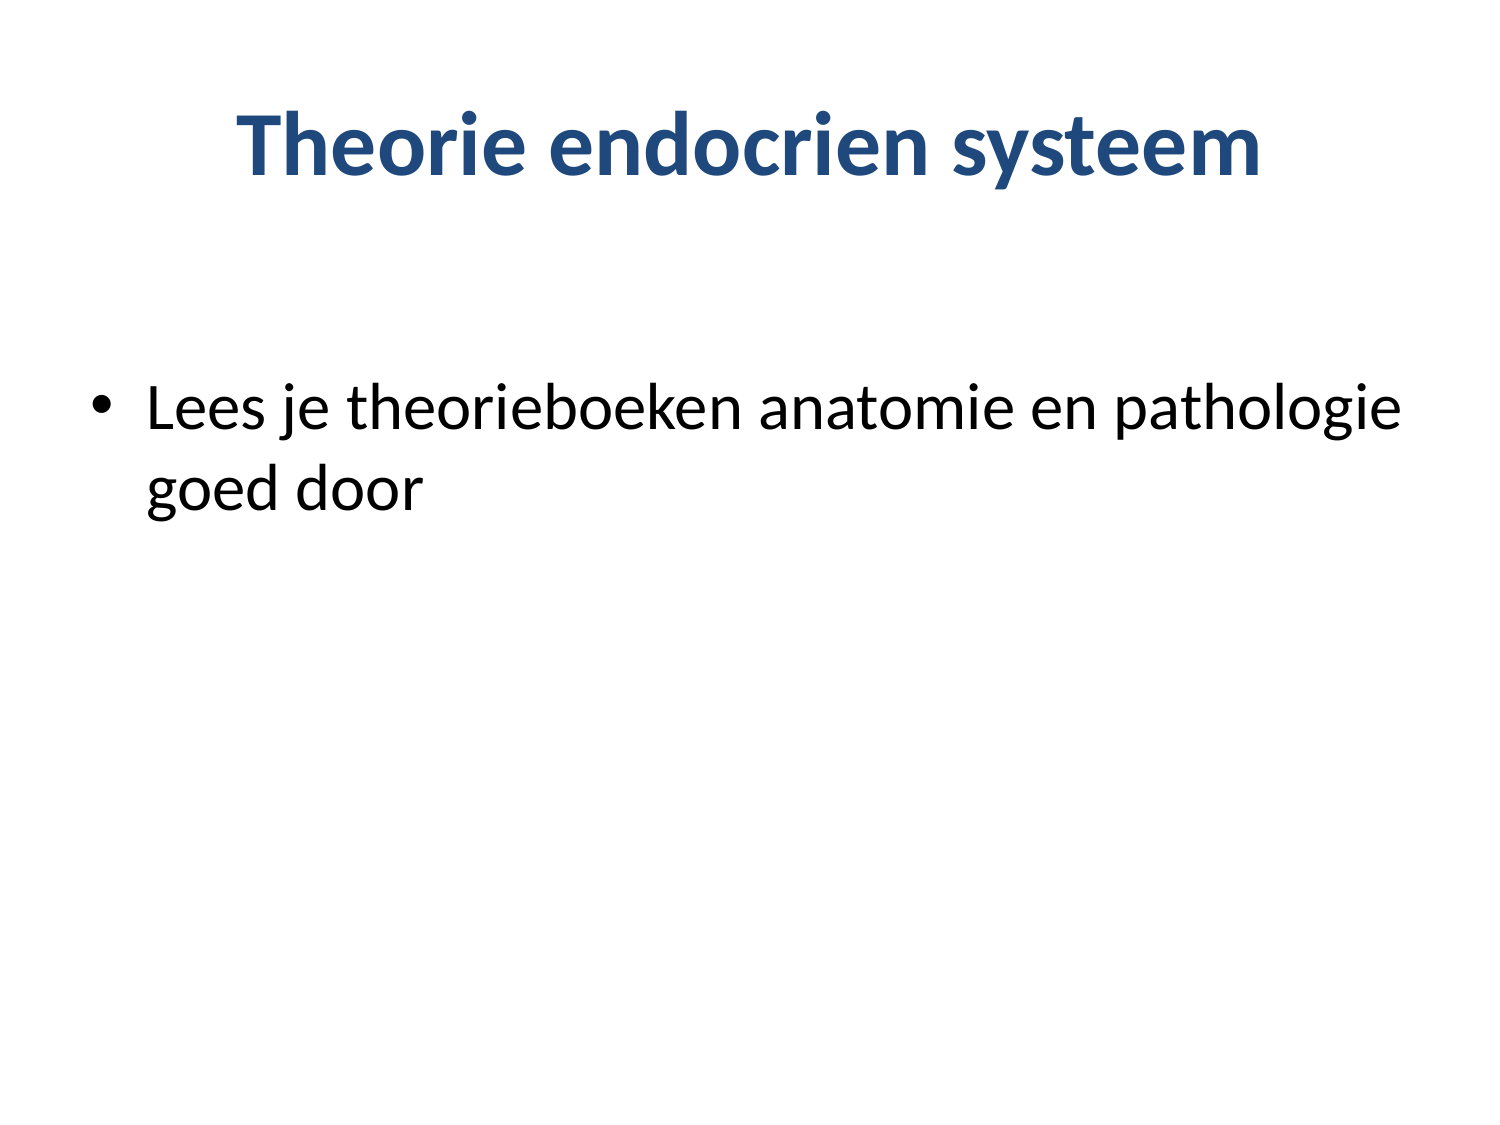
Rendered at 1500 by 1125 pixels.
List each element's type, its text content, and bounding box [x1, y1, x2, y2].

list Lees je theorieboeken anatomie en pathologie goed door [75, 262, 1425, 1005]
title Theorie endocrien systeem [75, 45, 1425, 233]
